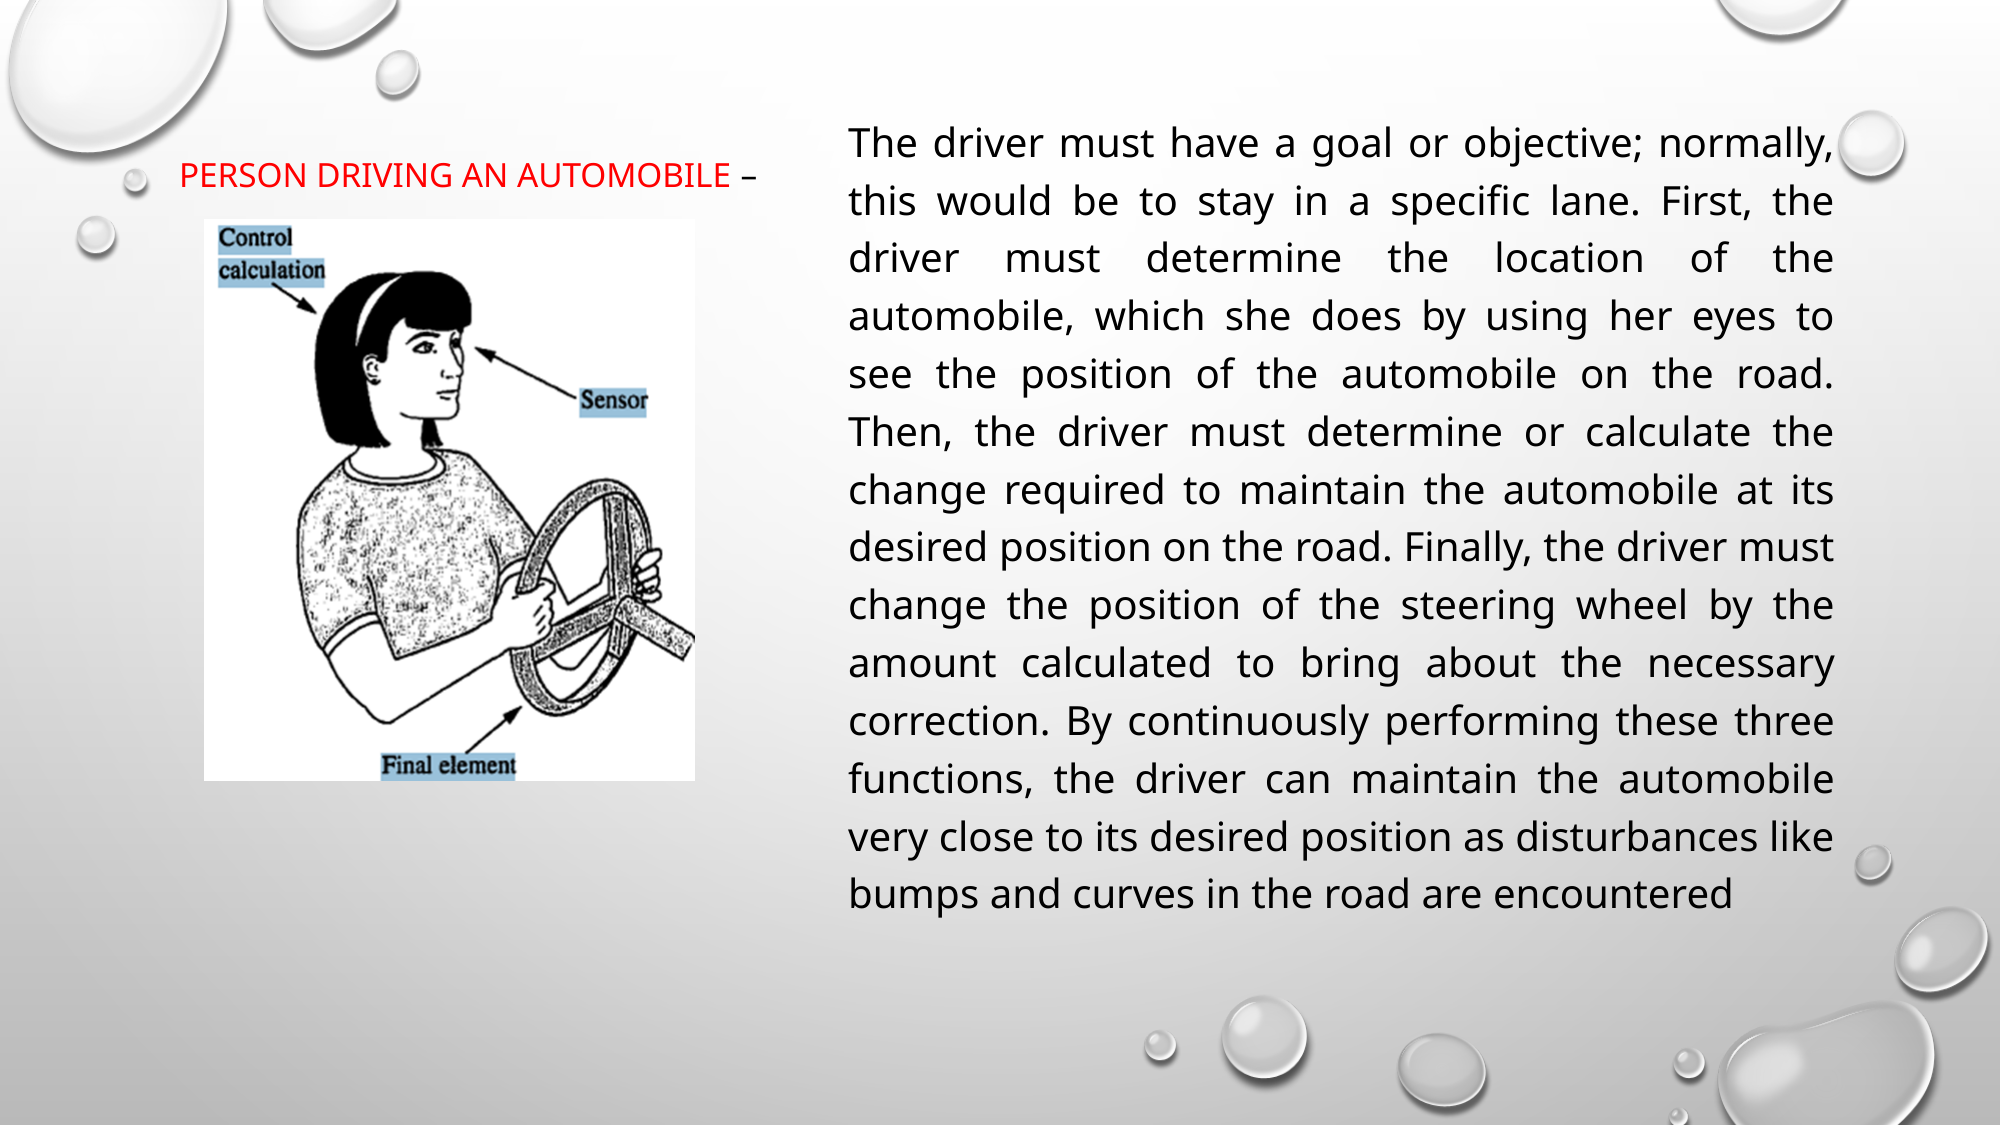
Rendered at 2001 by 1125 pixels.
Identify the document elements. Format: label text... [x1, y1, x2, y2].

picture [0, 0, 2000, 1125]
list The driver must have a goal or objective; normally, this would be to stay in a specific lane. First, the driver must determine the location of the automobile, which she does by using her eyes to see the position of the automobile on the road. Then, the driver must determine or calculate the change required to maintain the automobile at its desired position on the road. Finally, the driver must change the position of the steering wheel by the amount calculated to bring about the necessary correction. By continuously performing these three functions, the driver can maintain the automobile very close to its desired position as disturbances like bumps and curves in the road are encountered [833, 99, 1851, 950]
list person driving an automobile – [149, 138, 796, 950]
